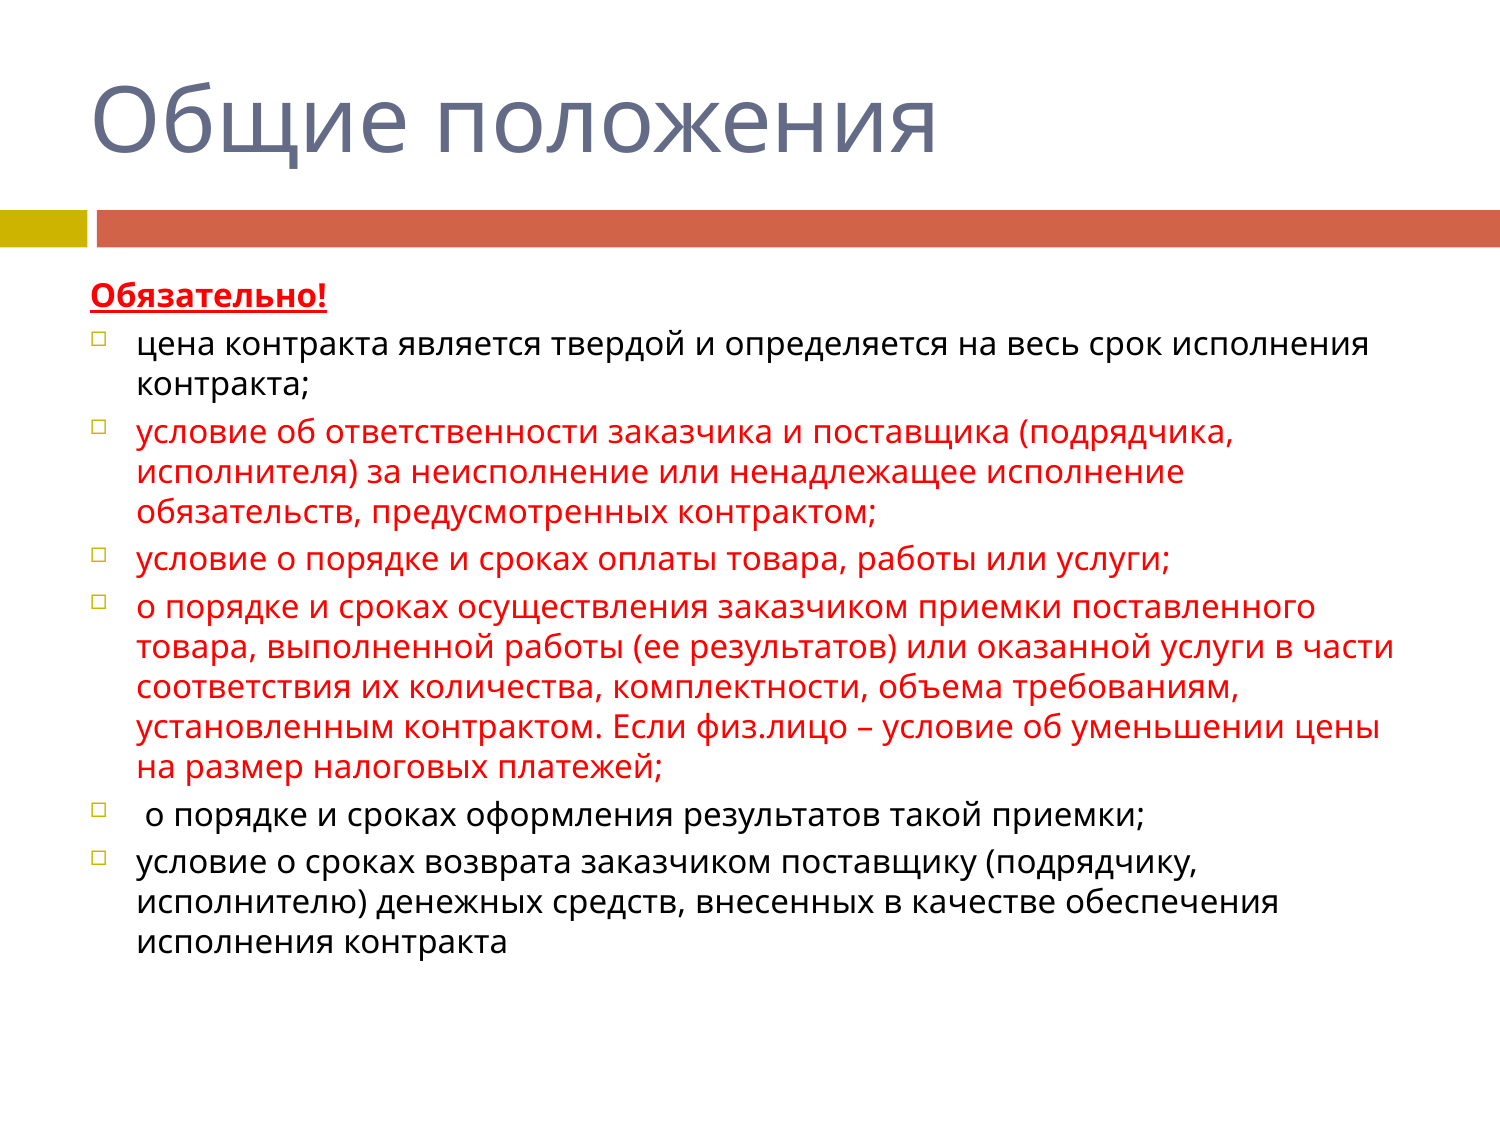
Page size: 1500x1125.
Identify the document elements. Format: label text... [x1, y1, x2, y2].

list Обязательно! цена контракта является твердой и определяется на весь срок исполнения контракта; условие об ответственности заказчика и поставщика (подрядчика, исполнителя) за неисполнение или ненадлежащее исполнение обязательств, предусмотренных контрактом; условие о порядке и сроках оплаты товара, работы или услуги; о порядке и сроках осуществления заказчиком приемки поставленного товара, выполненной работы (ее результатов) или оказанной услуги в части соответствия их количества, комплектности, объема требованиям, установленным контрактом. Если физ.лицо – условие об уменьшении цены на размер налоговых платежей; о порядке и сроках оформления результатов такой приемки; условие о сроках возврата заказчиком поставщику (подрядчику, исполнителю) денежных средств, внесенных в качестве обеспечения исполнения контракта [75, 267, 1425, 977]
title Общие положения [75, 28, 1425, 204]
